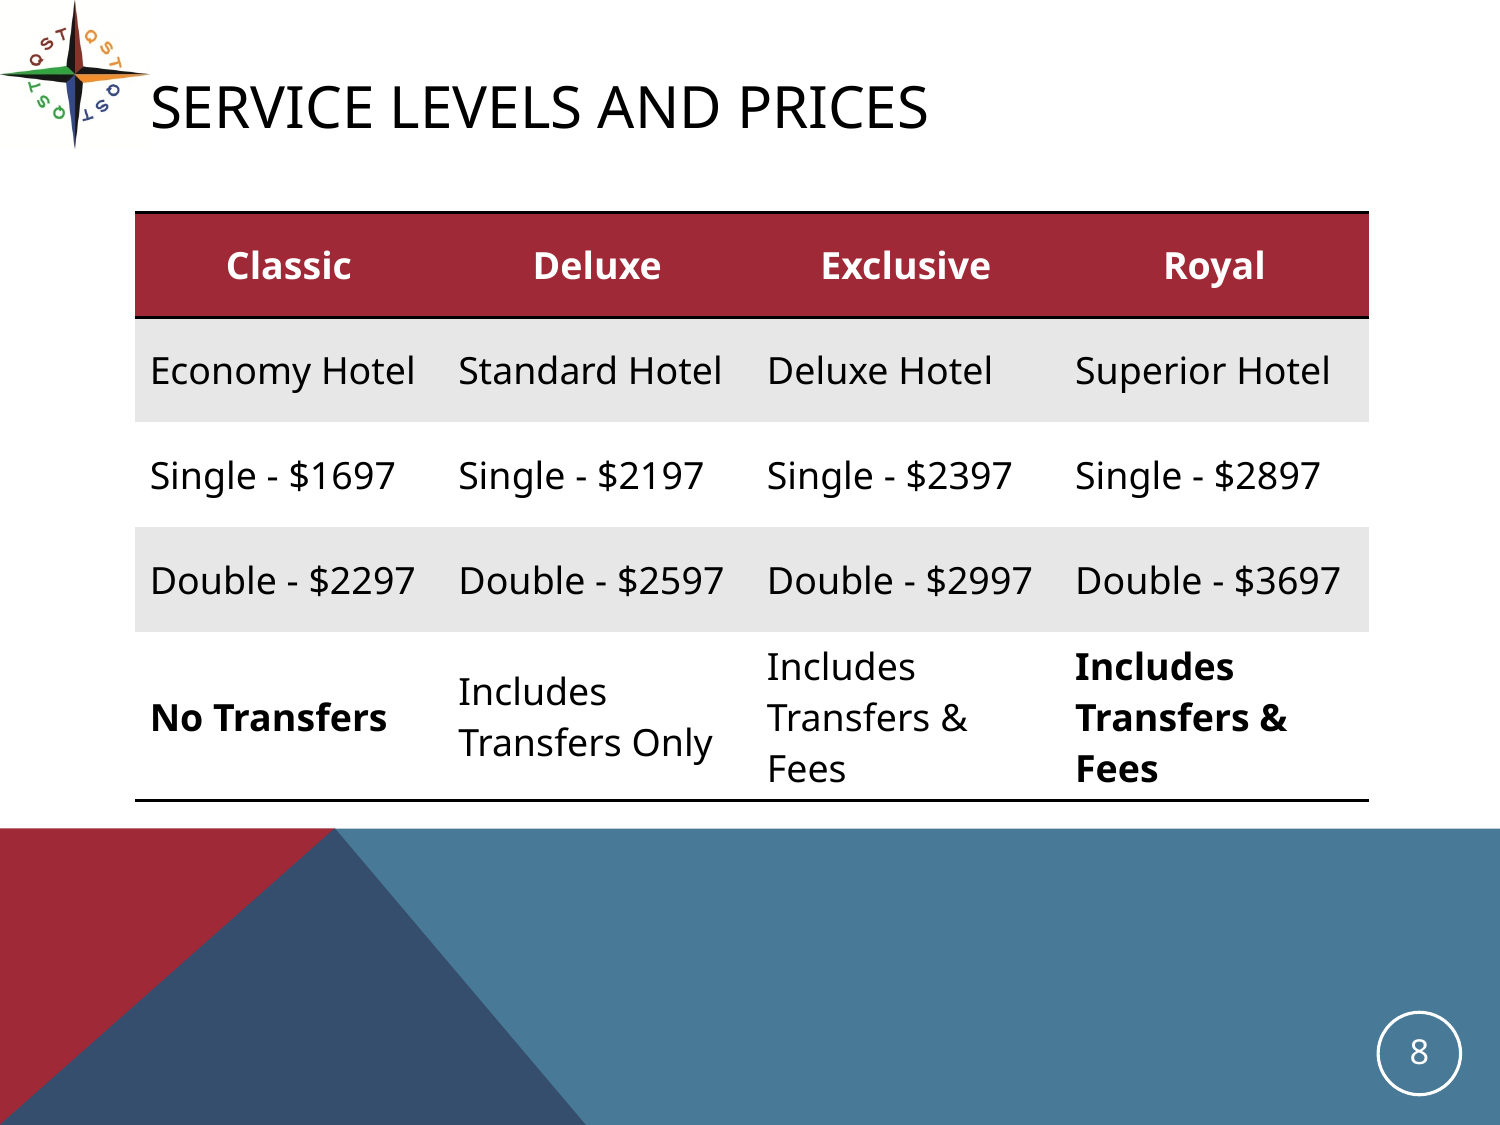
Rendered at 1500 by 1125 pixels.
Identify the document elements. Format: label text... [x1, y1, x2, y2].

table_header Classic [135, 214, 443, 316]
table_cell Double - $2297 [135, 527, 443, 632]
table_cell Includes Transfers & Fees [1060, 632, 1369, 799]
table_header Deluxe [443, 214, 752, 316]
table_cell Includes Transfers & Fees [752, 632, 1060, 799]
table_cell No Transfers [135, 632, 443, 799]
table_cell Includes Transfers Only [443, 632, 752, 799]
table_cell Deluxe Hotel [752, 319, 1060, 422]
table_cell Single - $2397 [752, 422, 1060, 527]
table_cell Double - $2997 [752, 527, 1060, 632]
table_cell Double - $3697 [1060, 527, 1369, 632]
table_header Exclusive [752, 214, 1060, 316]
table_cell Single - $1697 [135, 422, 443, 527]
table_header Royal [1060, 214, 1369, 316]
table_cell Economy Hotel [135, 319, 443, 422]
picture [0, 0, 150, 149]
title Service levels and prices [135, 60, 1369, 150]
slide_number 8 [1376, 1010, 1463, 1097]
table_cell Superior Hotel [1060, 319, 1369, 422]
table_cell Single - $2897 [1060, 422, 1369, 527]
table_cell Standard Hotel [443, 319, 752, 422]
table_cell Double - $2597 [443, 527, 752, 632]
table_cell Single - $2197 [443, 422, 752, 527]
